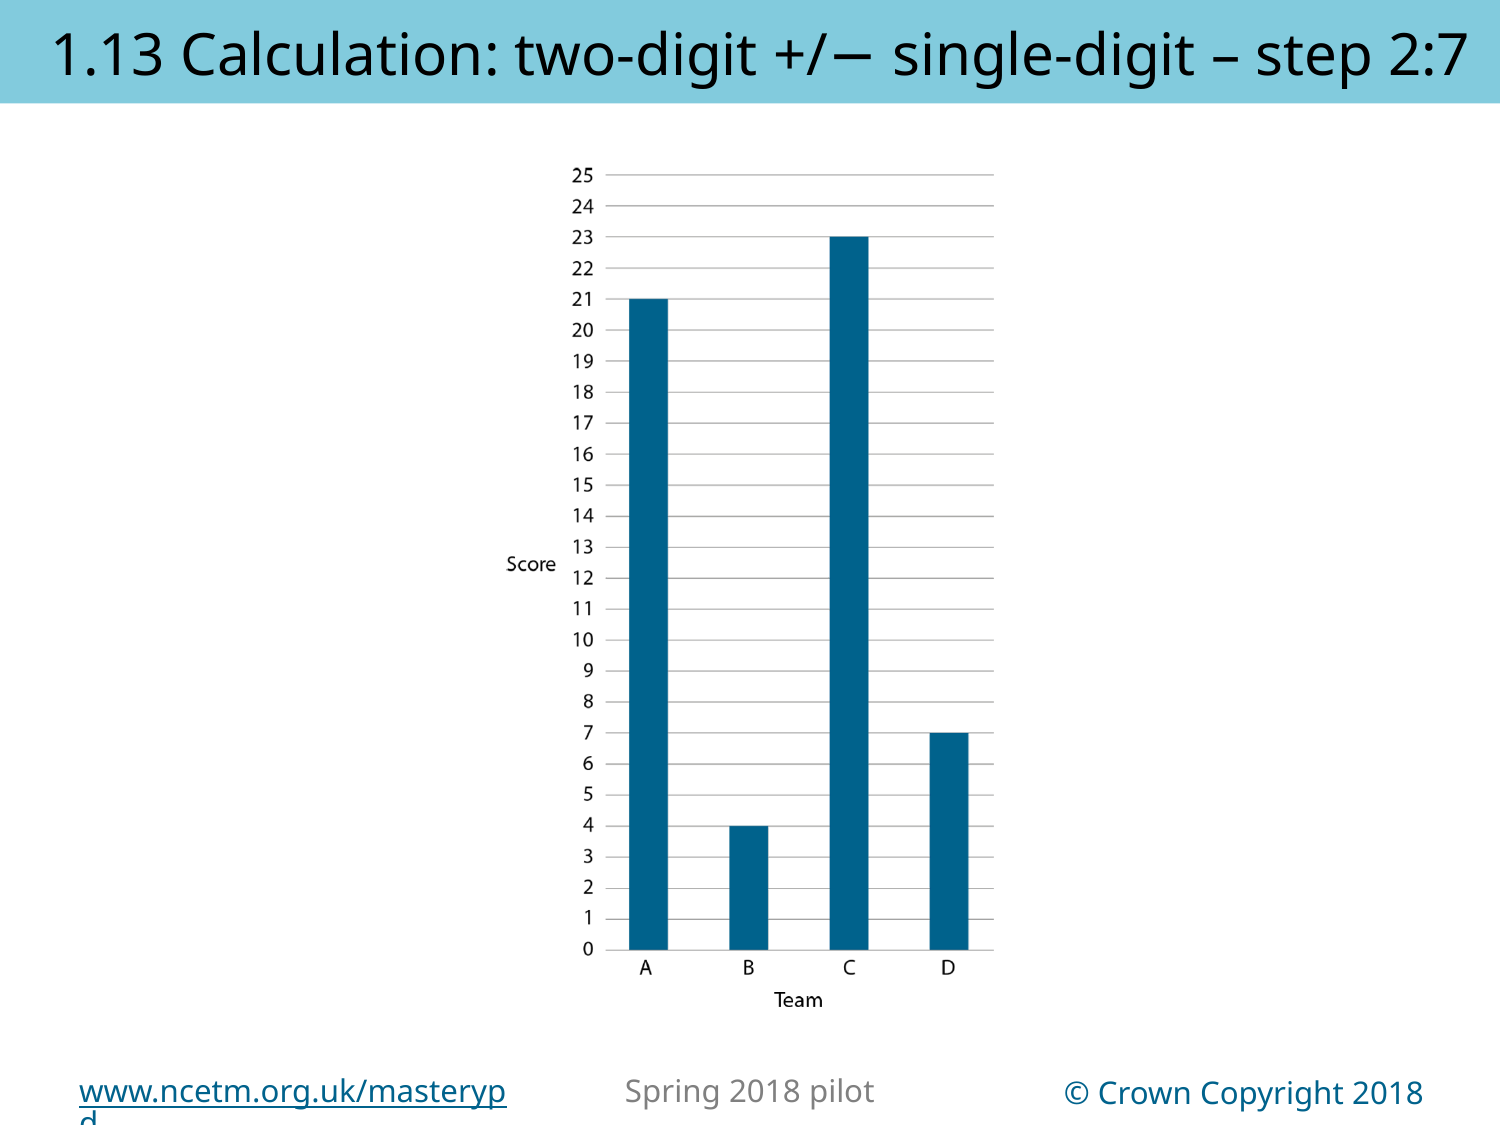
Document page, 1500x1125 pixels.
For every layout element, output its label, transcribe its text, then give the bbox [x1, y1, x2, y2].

list 1.13 Calculation: two-digit +/− single-digit – step 2:7 [0, 0, 1500, 104]
picture [506, 141, 994, 1024]
